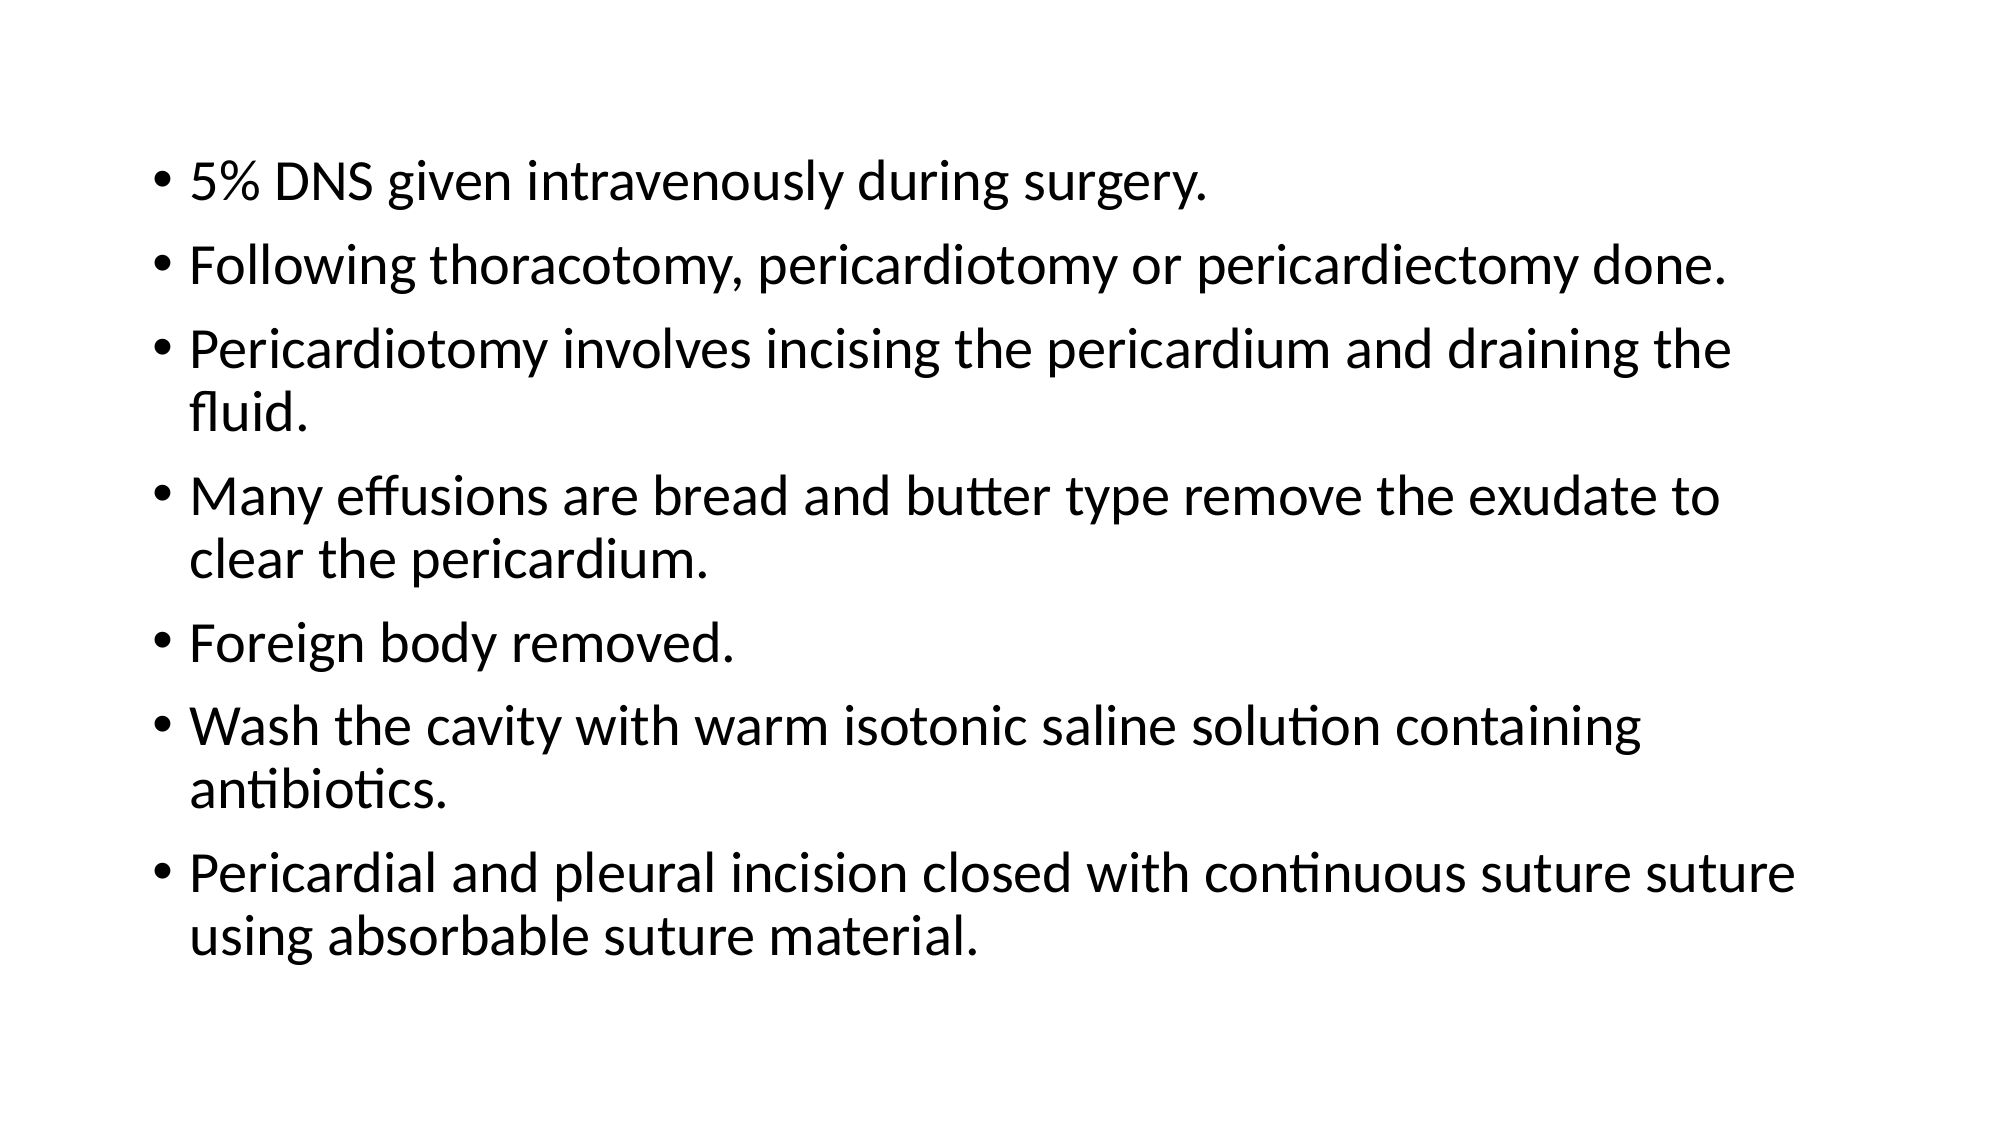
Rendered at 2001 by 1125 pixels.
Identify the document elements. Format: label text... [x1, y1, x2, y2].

list 5% DNS given intravenously during surgery. Following thoracotomy, pericardiotomy or pericardiectomy done. Pericardiotomy involves incising the pericardium and draining the fluid. Many effusions are bread and butter type remove the exudate to clear the pericardium. Foreign body removed. Wash the cavity with warm isotonic saline solution containing antibiotics. Pericardial and pleural incision closed with continuous suture suture using absorbable suture material. [137, 143, 1863, 1014]
